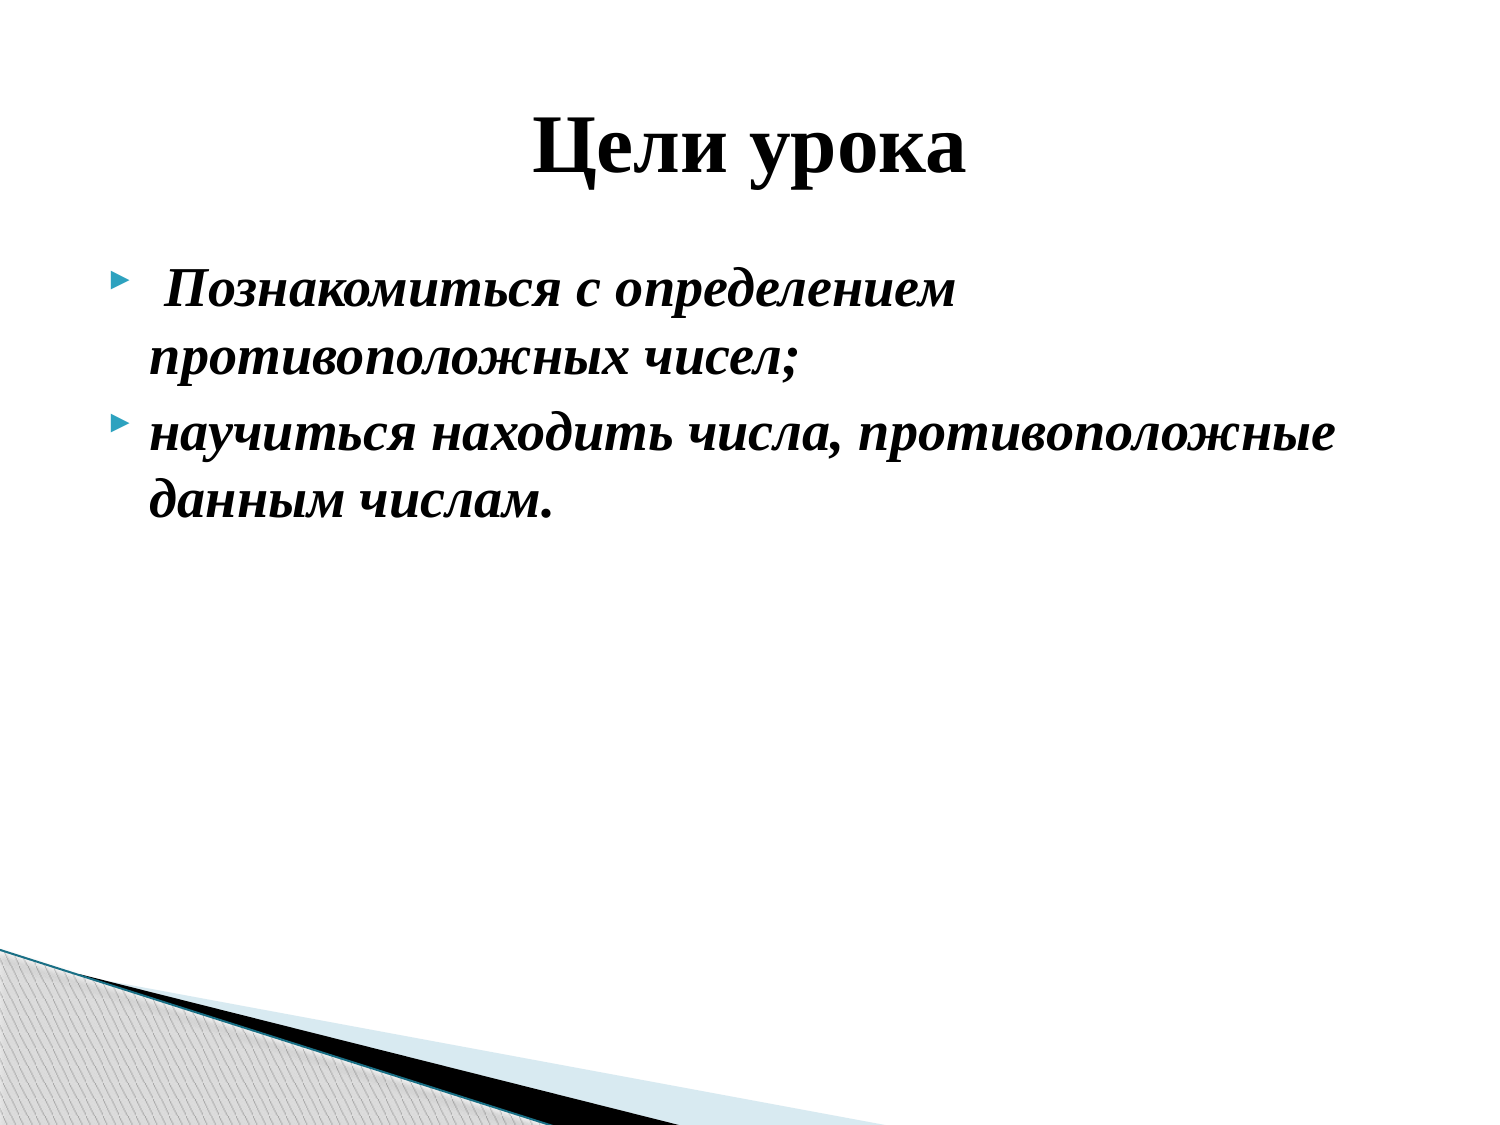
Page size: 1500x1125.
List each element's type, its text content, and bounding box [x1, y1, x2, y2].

title Цели урока [75, 45, 1425, 233]
list Познакомиться с определением противоположных чисел; научиться находить числа, противоположные данным числам. [75, 243, 1425, 986]
